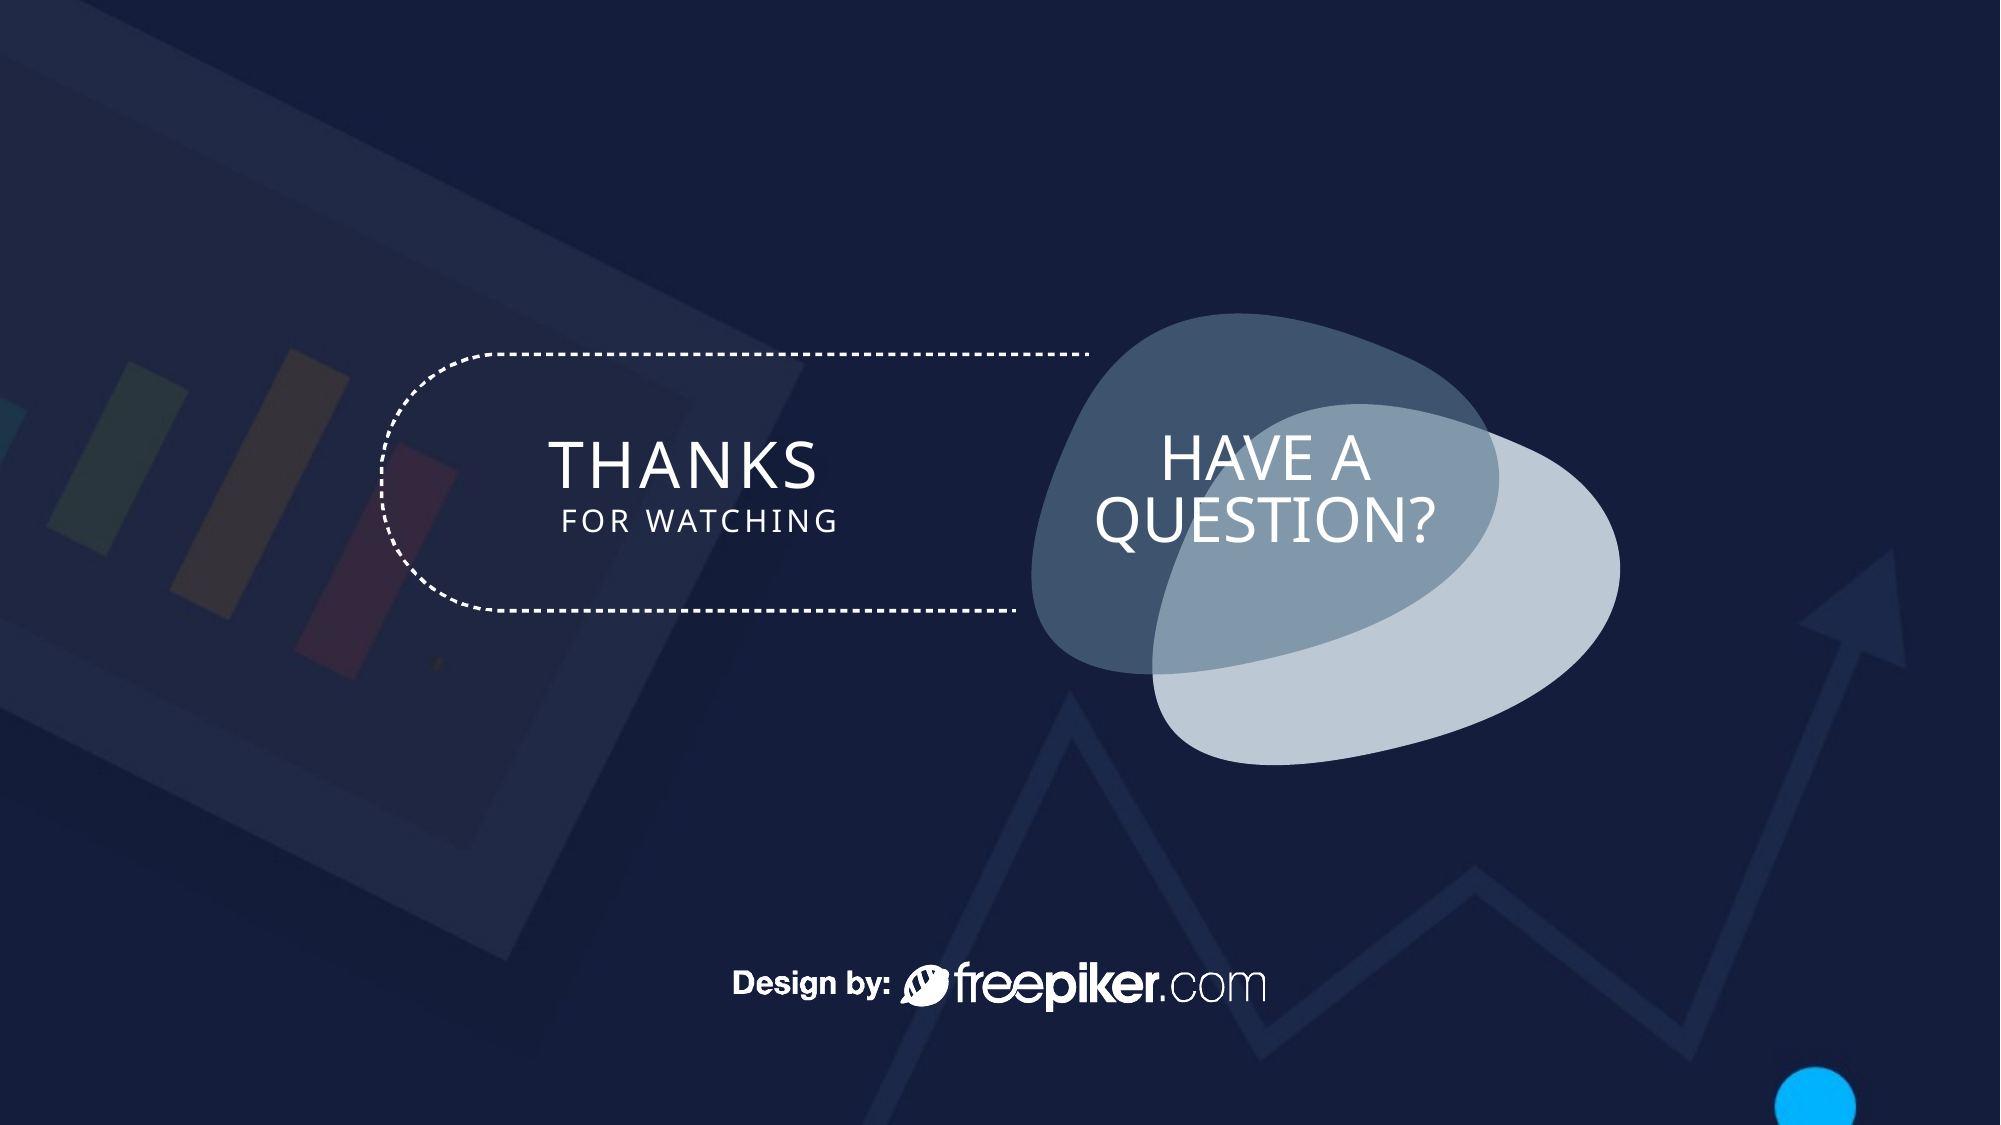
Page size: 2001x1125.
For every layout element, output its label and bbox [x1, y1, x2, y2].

picture [0, 0, 2000, 1125]
text_box [379, 313, 1669, 812]
